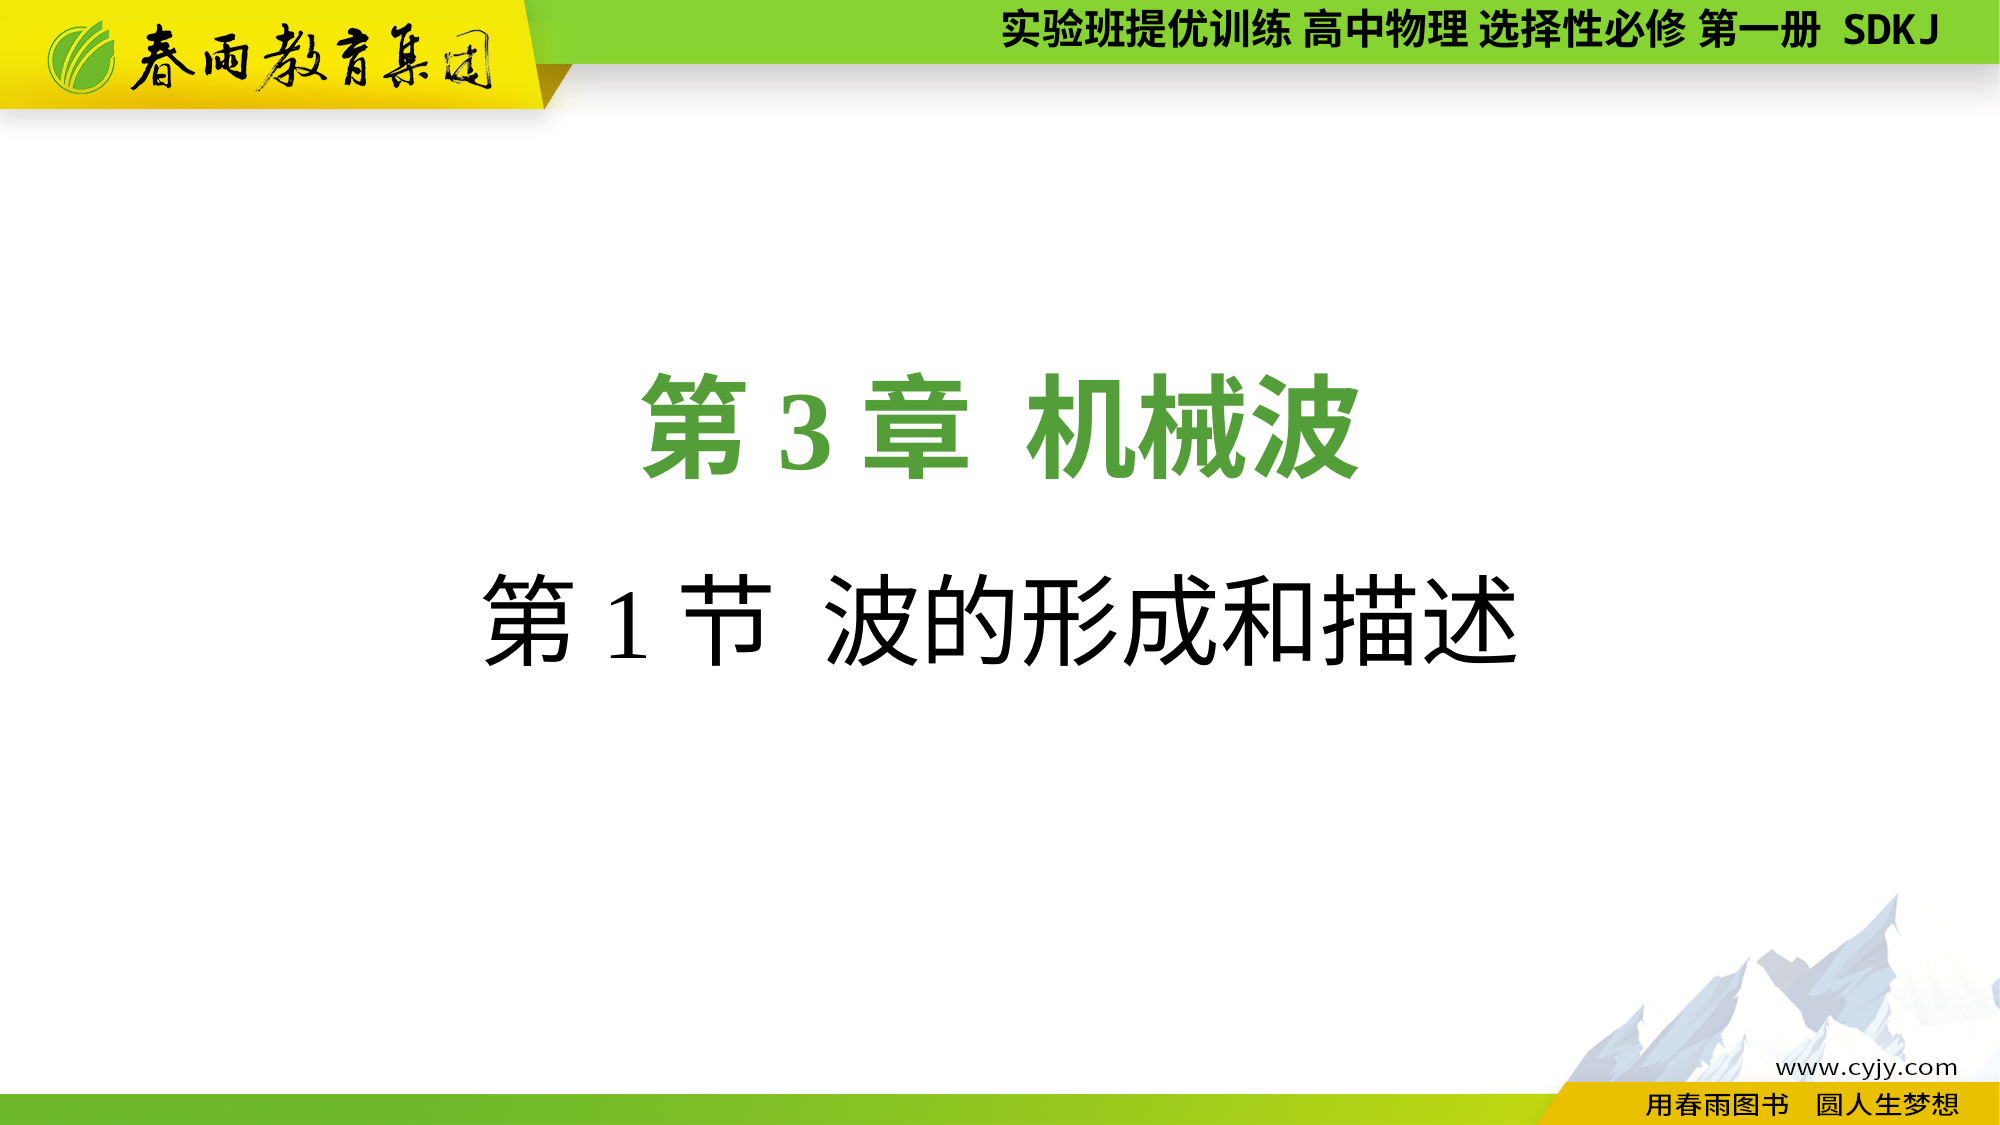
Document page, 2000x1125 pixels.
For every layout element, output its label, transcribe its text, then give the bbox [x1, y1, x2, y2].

picture [0, 687, 2000, 1125]
text_box 第3章 机械波 [0, 282, 2000, 491]
picture [0, 0, 2000, 282]
text_box 第1节 波的形成和描述 [0, 491, 2000, 687]
